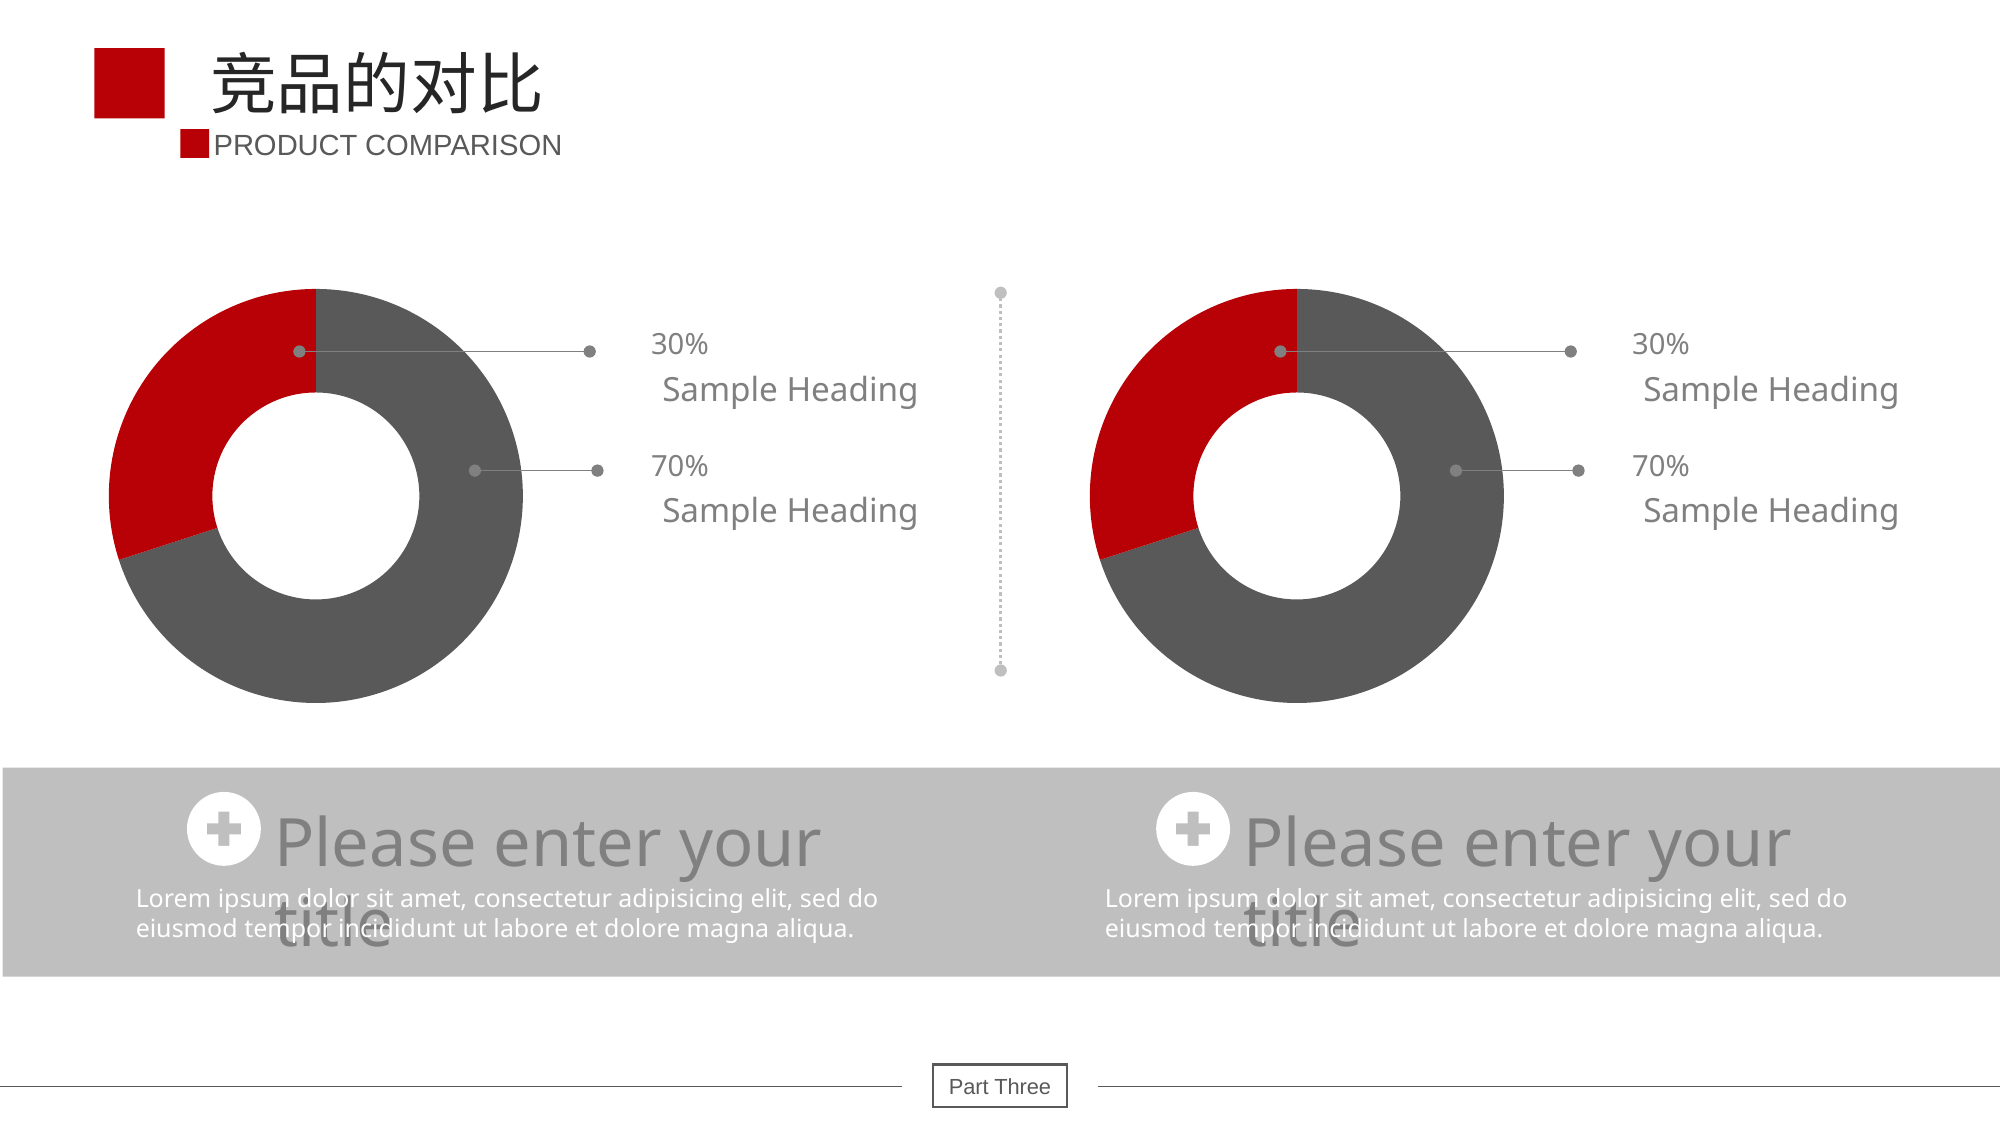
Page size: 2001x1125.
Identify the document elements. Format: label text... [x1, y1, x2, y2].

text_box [0, 1064, 2000, 1108]
text_box [93, 47, 166, 119]
text_box PRODUCT COMPARISON [198, 118, 578, 169]
text_box [179, 128, 198, 159]
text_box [0, 280, 2000, 977]
text_box 竞品的对比 [195, 34, 647, 129]
